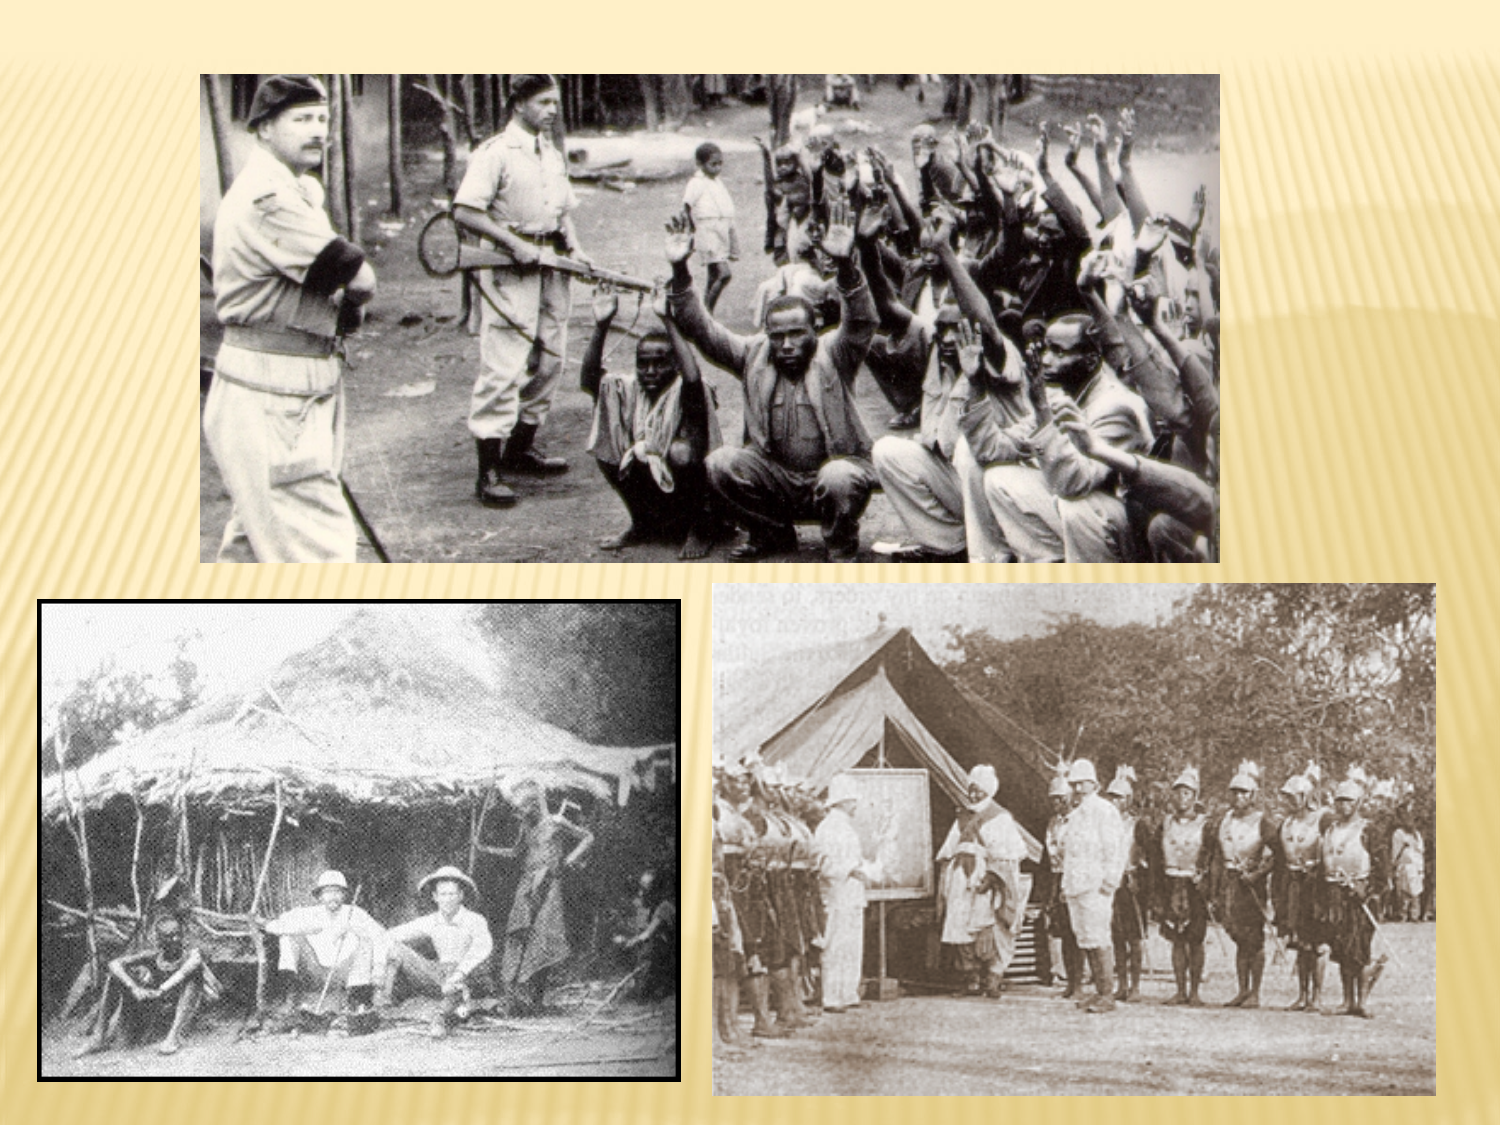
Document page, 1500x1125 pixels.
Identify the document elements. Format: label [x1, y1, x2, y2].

picture [37, 599, 681, 1082]
picture [199, 74, 1220, 563]
picture [712, 583, 1437, 1096]
